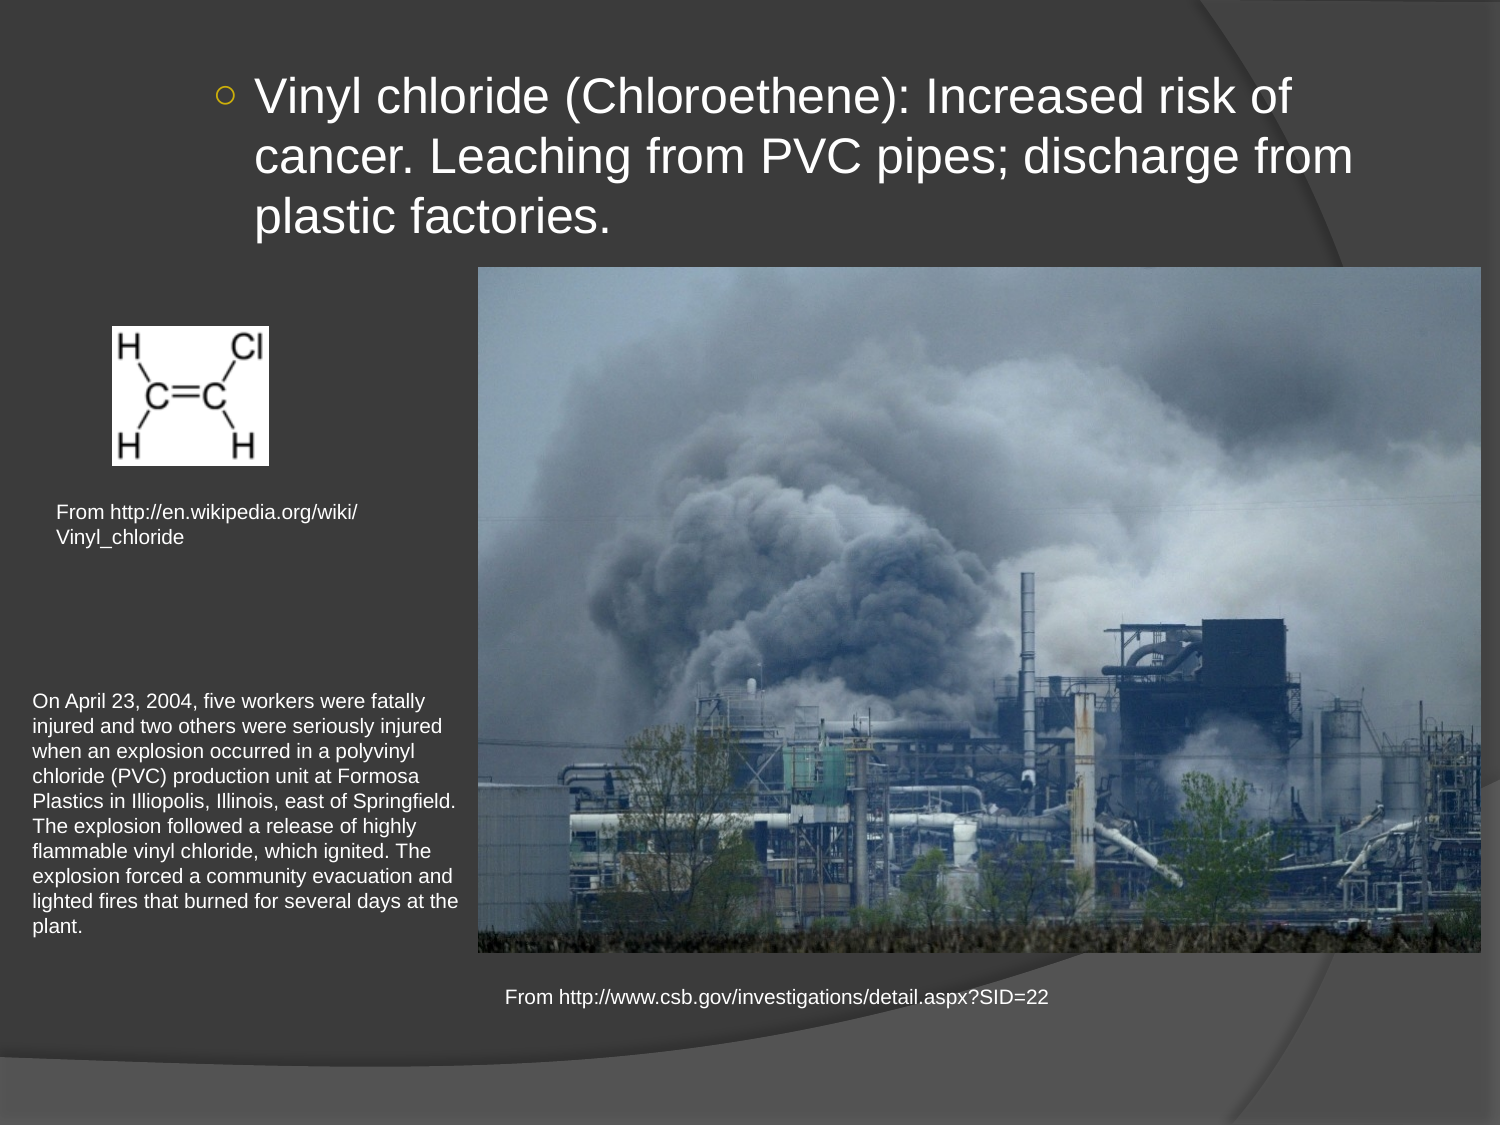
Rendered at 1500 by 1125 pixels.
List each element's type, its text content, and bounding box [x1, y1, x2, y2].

list Vinyl chloride (Chloroethene): Increased risk of cancer. Leaching from PVC pipes; discharge from plastic factories. [75, 56, 1412, 680]
picture [111, 326, 269, 466]
text_box From http://www.csb.gov/investigations/detail.aspx?SID=22 [490, 975, 1400, 1016]
picture [478, 266, 1481, 953]
text_box On April 23, 2004, five workers were fatally injured and two others were seriously injured when an explosion occurred in a polyvinyl chloride (PVC) production unit at Formosa Plastics in Illiopolis, Illinois, east of Springfield. The explosion followed a release of highly flammable vinyl chloride, which ignited. The explosion forced a community evacuation and lighted fires that burned for several days at the plant. [17, 680, 485, 996]
text_box From http://en.wikipedia.org/wiki/Vinyl_chloride [41, 491, 467, 557]
